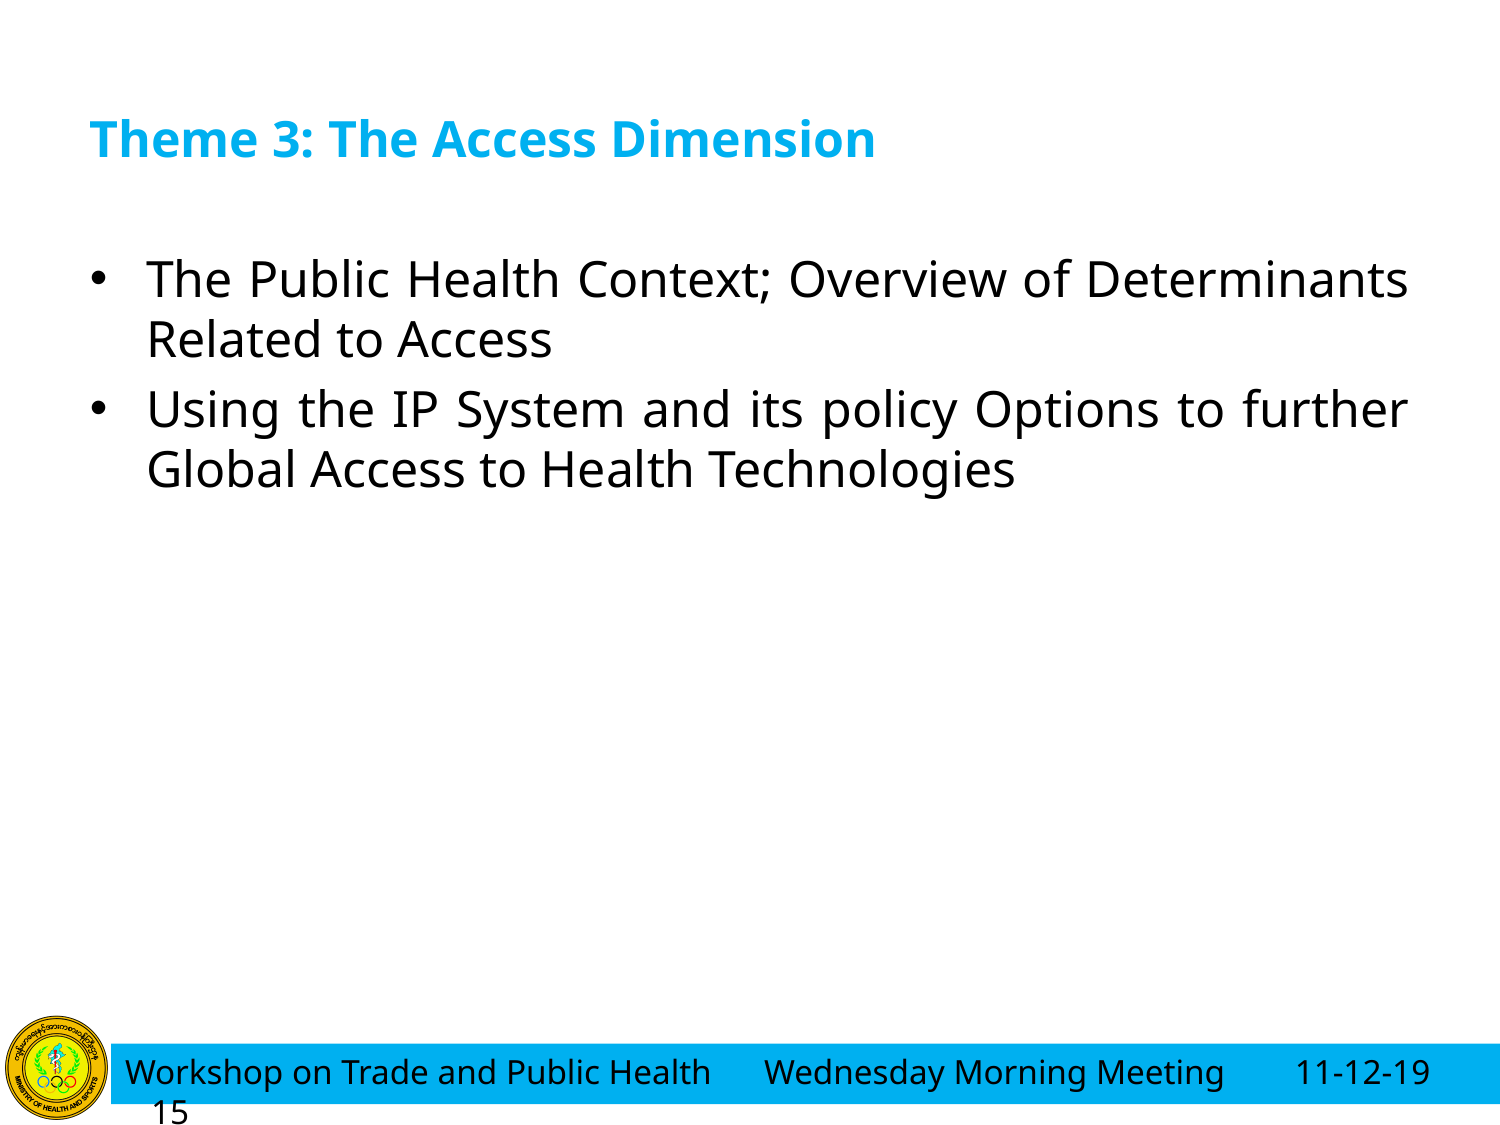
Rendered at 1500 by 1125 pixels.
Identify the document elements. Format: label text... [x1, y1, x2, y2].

list Theme 3: The Access Dimension The Public Health Context; Overview of Determinants Related to Access Using the IP System and its policy Options to further Global Access to Health Technologies [75, 99, 1425, 1005]
picture [2, 1010, 111, 1125]
